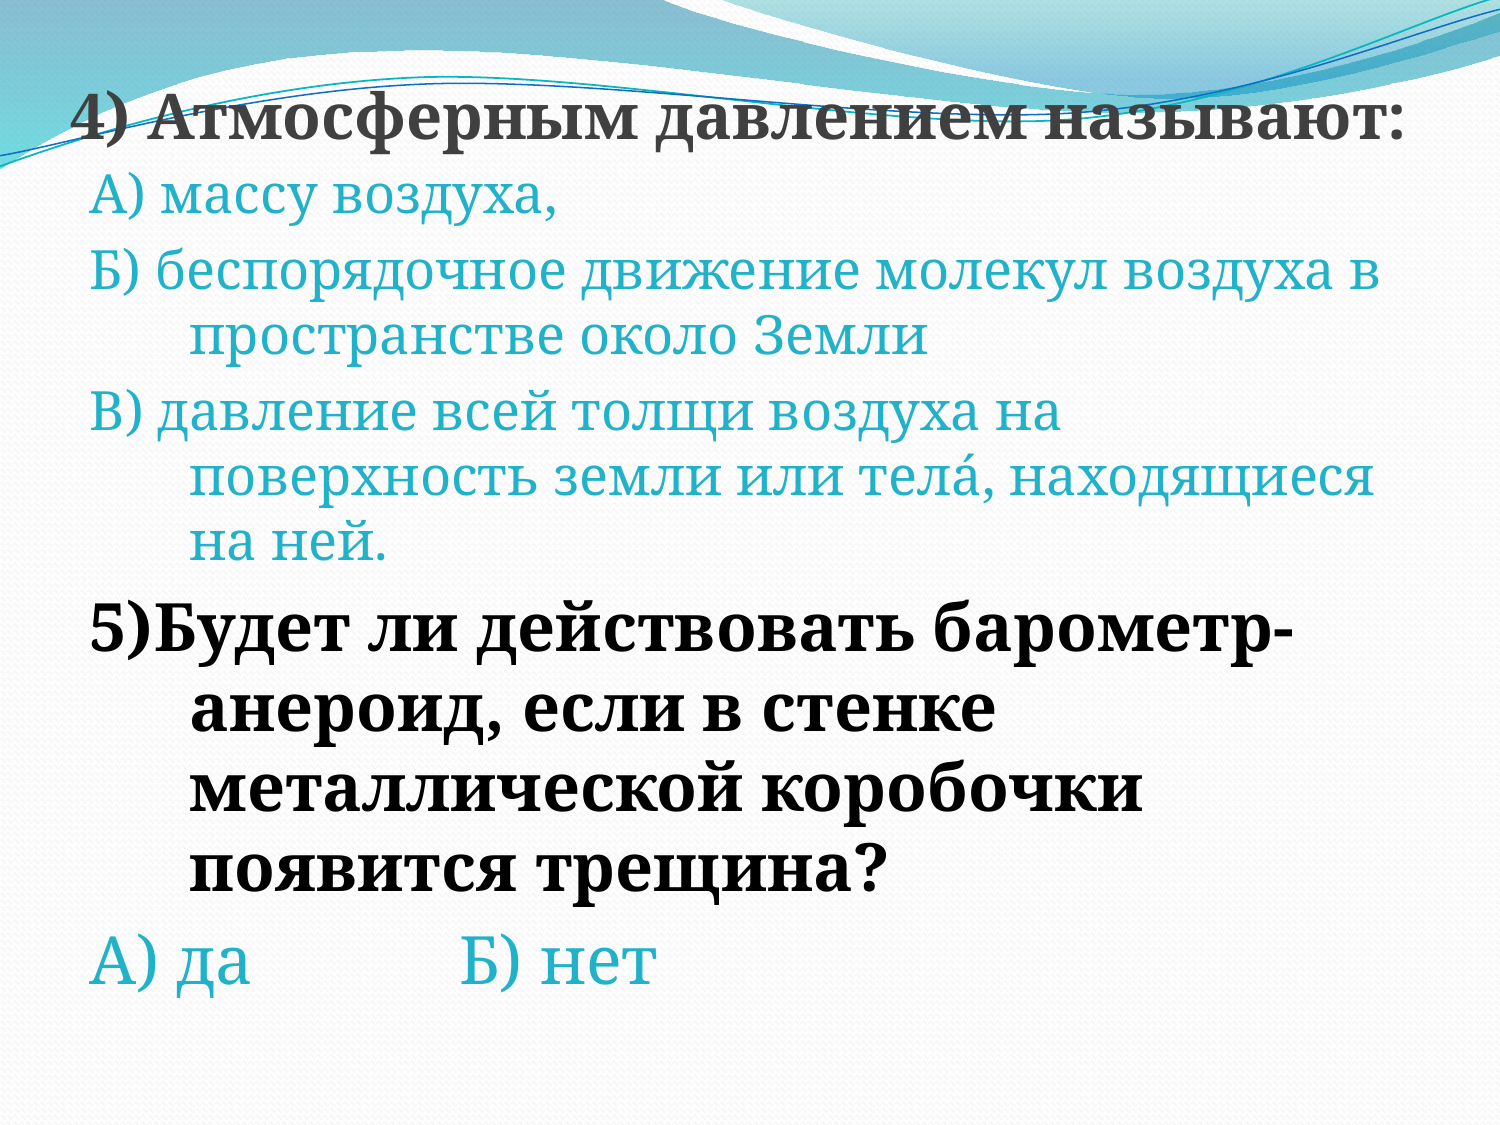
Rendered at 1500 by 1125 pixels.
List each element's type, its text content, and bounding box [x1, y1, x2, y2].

list А) массу воздуха, Б) беспорядочное движение молекул воздуха в пространстве около Земли В) давление всей толщи воздуха на поверхность земли или телá, находящиеся на ней. 5)Будет ли действовать барометр-анероид, если в стенке металлической коробочки появится трещина? А) да Б) нет [75, 152, 1425, 1038]
title 4) Атмосферным давлением называют: [70, 0, 1421, 153]
